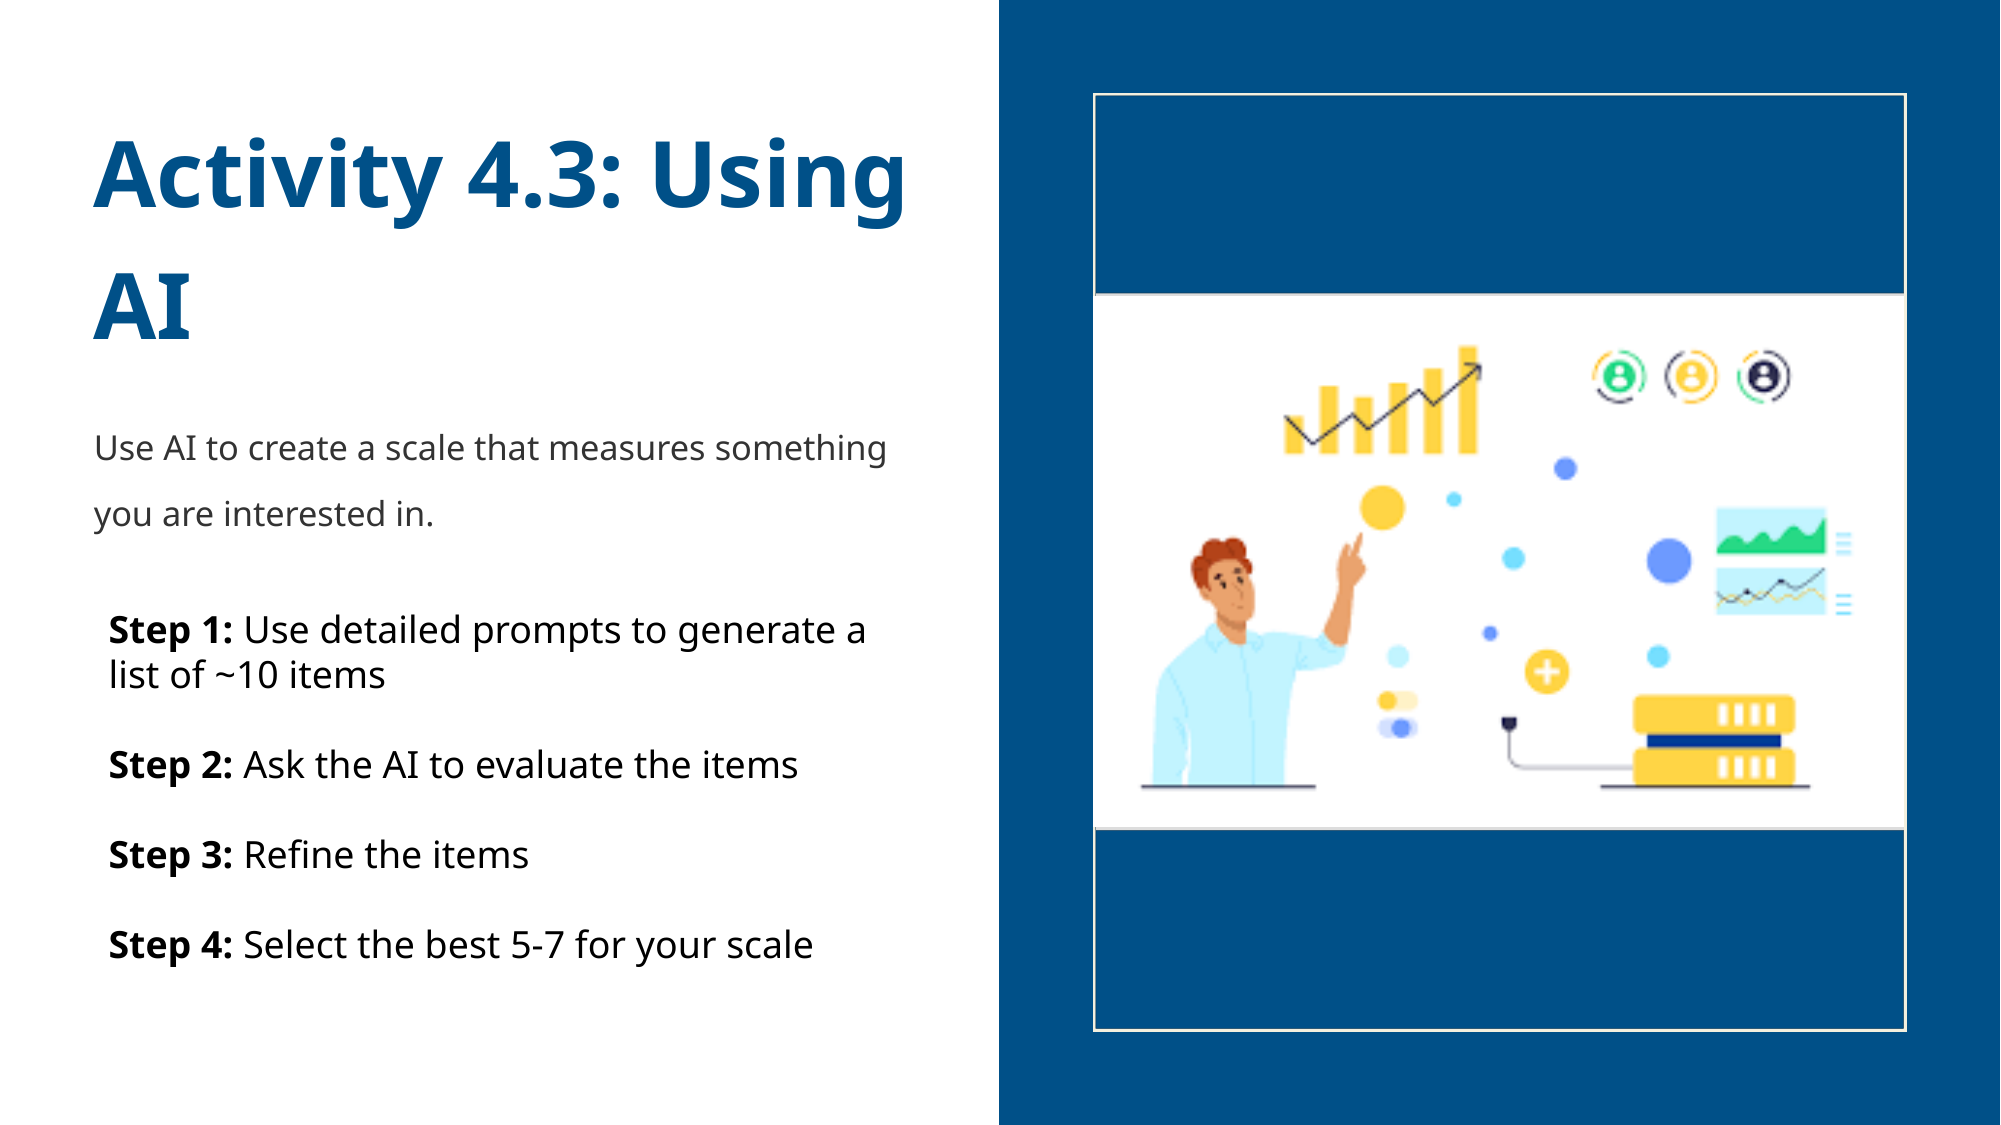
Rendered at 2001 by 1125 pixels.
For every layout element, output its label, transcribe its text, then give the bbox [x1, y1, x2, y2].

picture [999, 0, 2000, 1125]
text_box Activity 4.3: Using AI [93, 93, 947, 358]
text_box Step 1: Use detailed prompts to generate a list of ~10 items Step 2: Ask the AI to evaluate the items Step 3: Refine the items Step 4: Select the best 5-7 for your scale [93, 598, 907, 973]
text_box Use AI to create a scale that measures something you are interested in. [93, 401, 907, 534]
